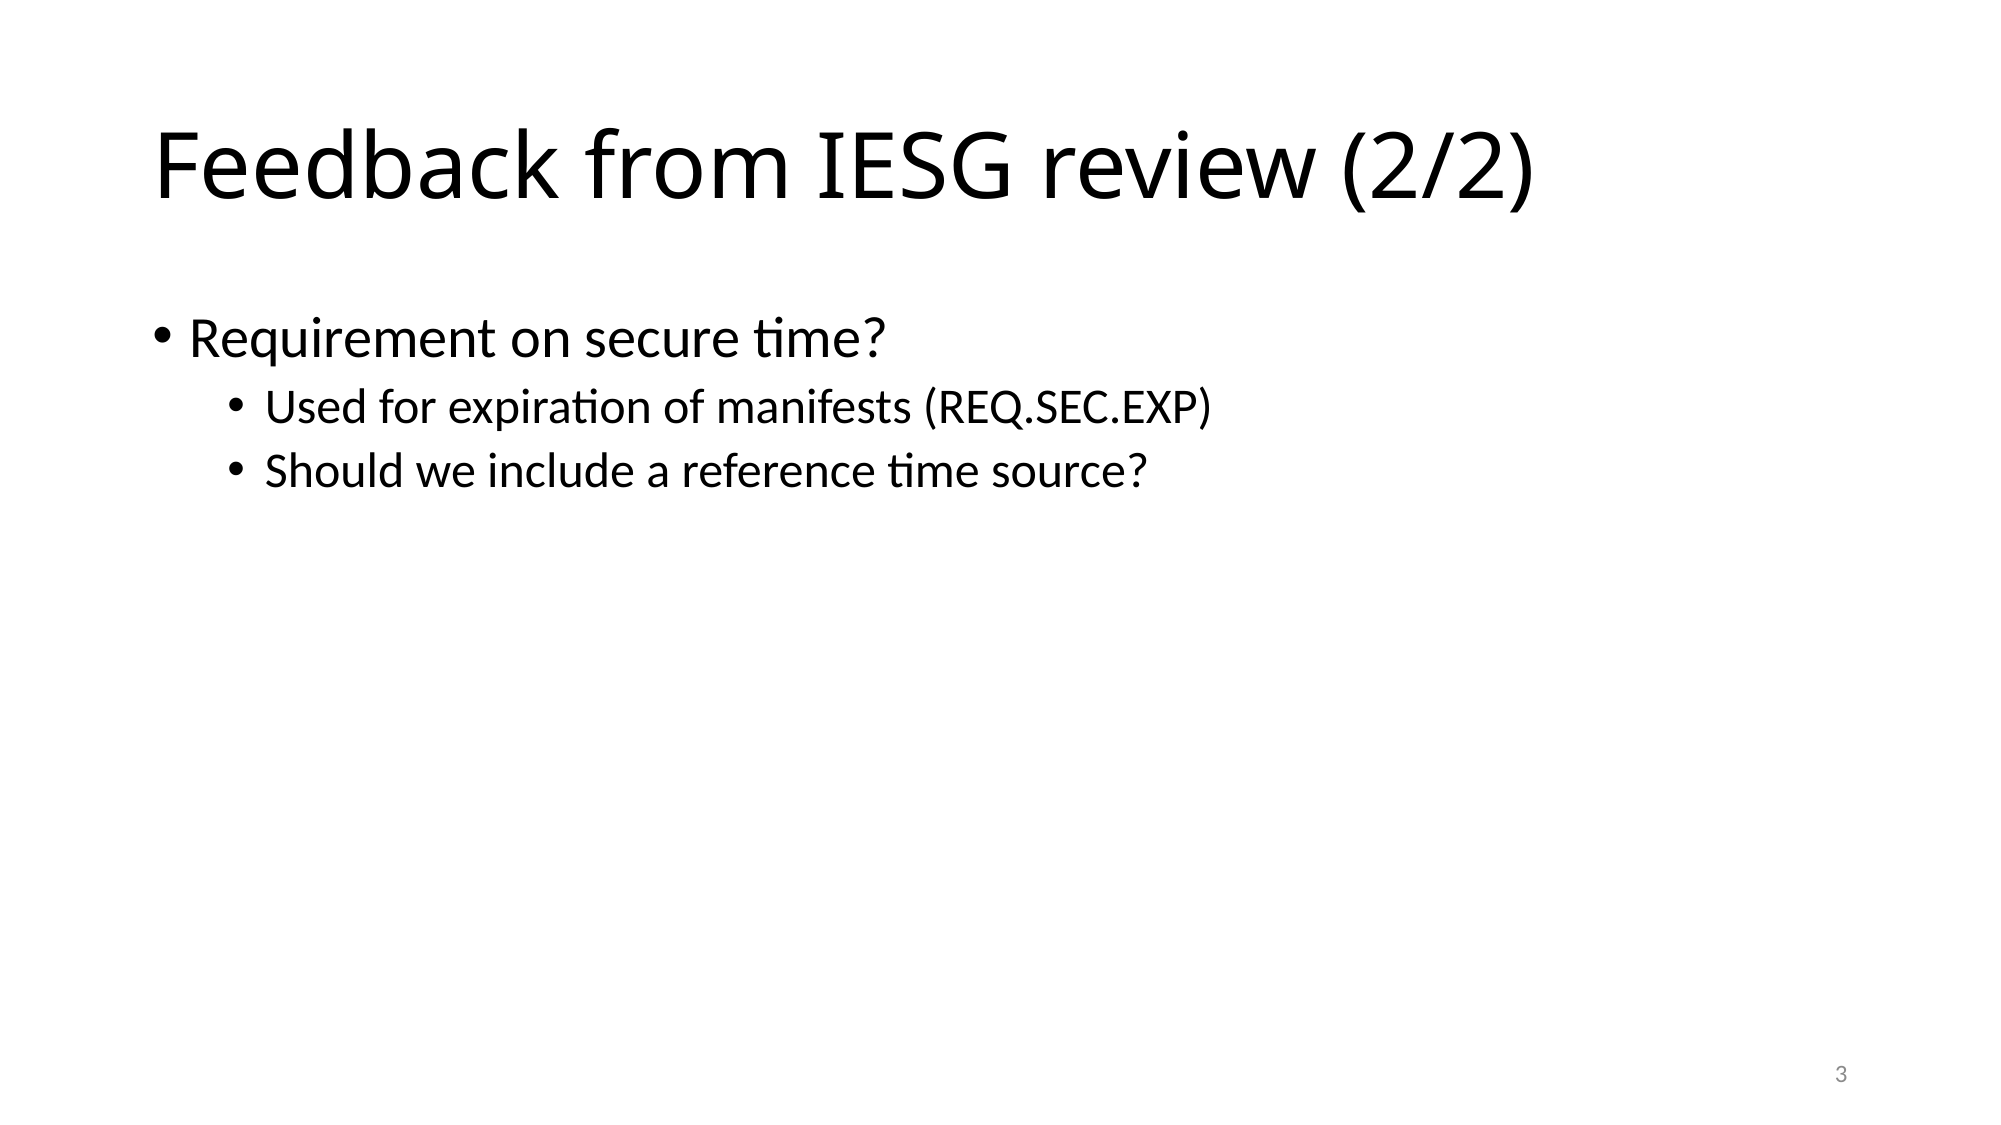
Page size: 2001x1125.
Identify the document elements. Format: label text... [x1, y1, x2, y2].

slide_number 3 [1412, 1042, 1863, 1103]
list Requirement on secure time? Used for expiration of manifests (REQ.SEC.EXP) Should we include a reference time source? [137, 299, 1863, 1014]
title Feedback from IESG review (2/2) [137, 59, 1863, 278]
